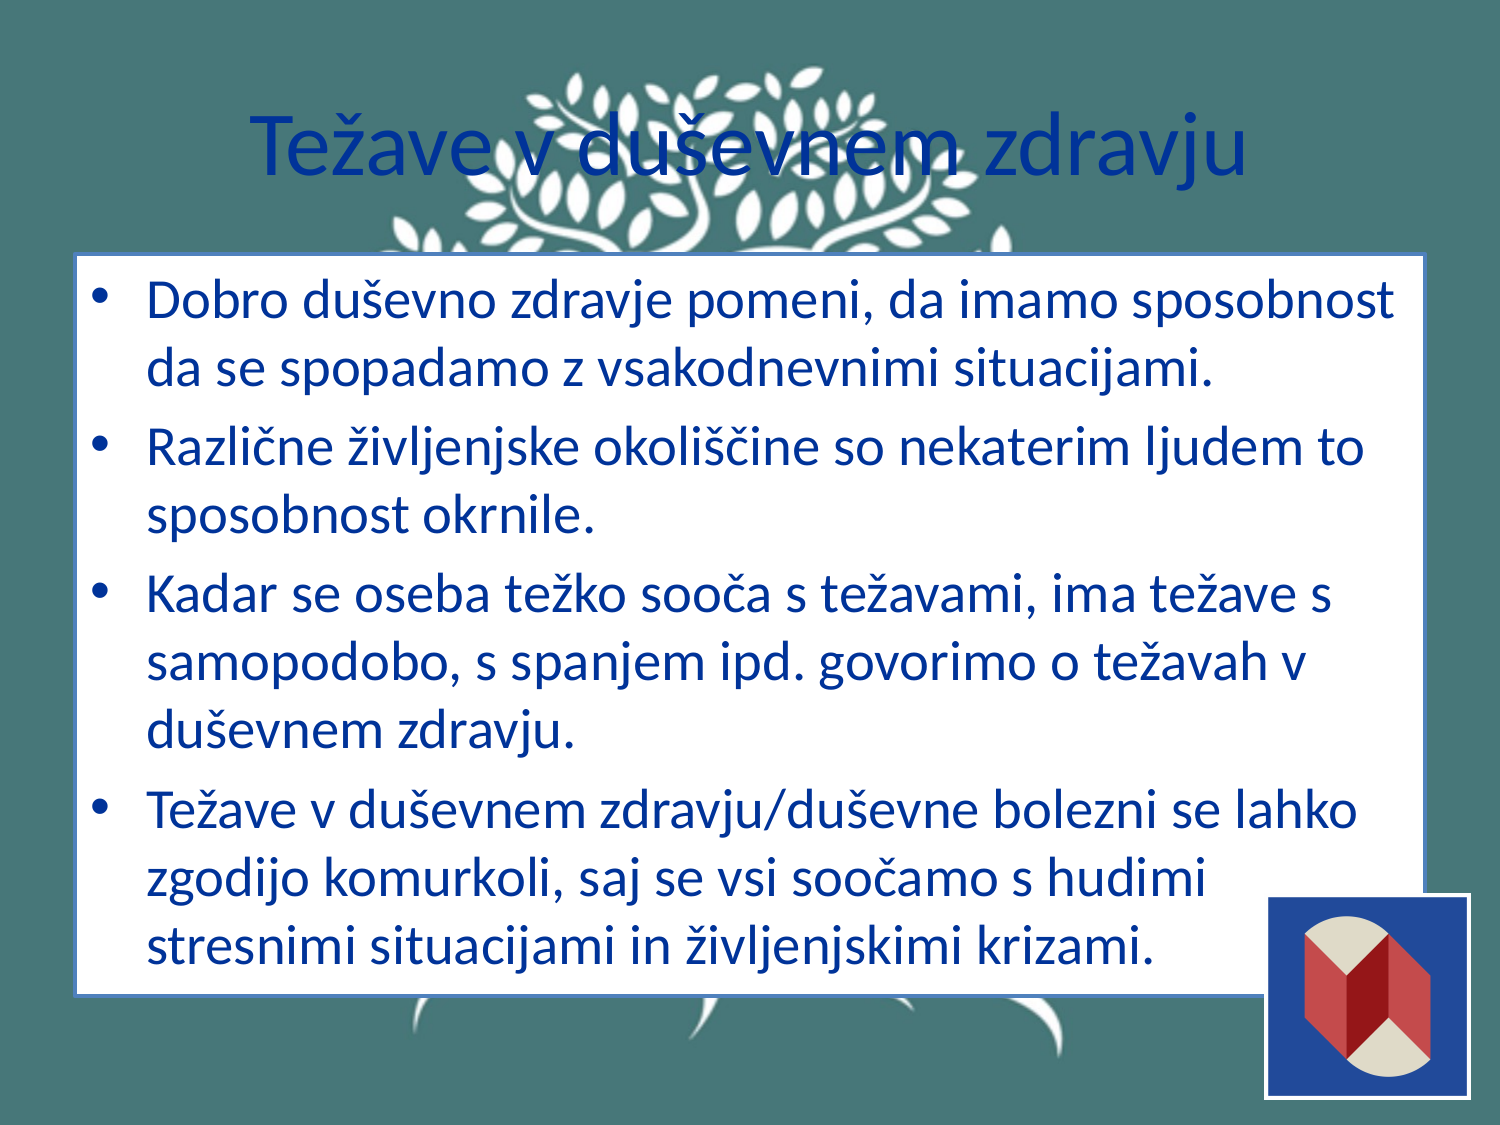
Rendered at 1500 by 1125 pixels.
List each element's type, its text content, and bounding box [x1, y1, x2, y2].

title Težave v duševnem zdravju [75, 45, 1425, 233]
list Dobro duševno zdravje pomeni, da imamo sposobnost da se spopadamo z vsakodnevnimi situacijami. Različne življenjske okoliščine so nekaterim ljudem to sposobnost okrnile. Kadar se oseba težko sooča s težavami, ima težave s samopodobo, s spanjem ipd. govorimo o težavah v duševnem zdravju. Težave v duševnem zdravju/duševne bolezni se lahko zgodijo komurkoli, saj se vsi soočamo s hudimi stresnimi situacijami in življenjskimi krizami. [73, 252, 1427, 998]
picture [0, 0, 1500, 1125]
